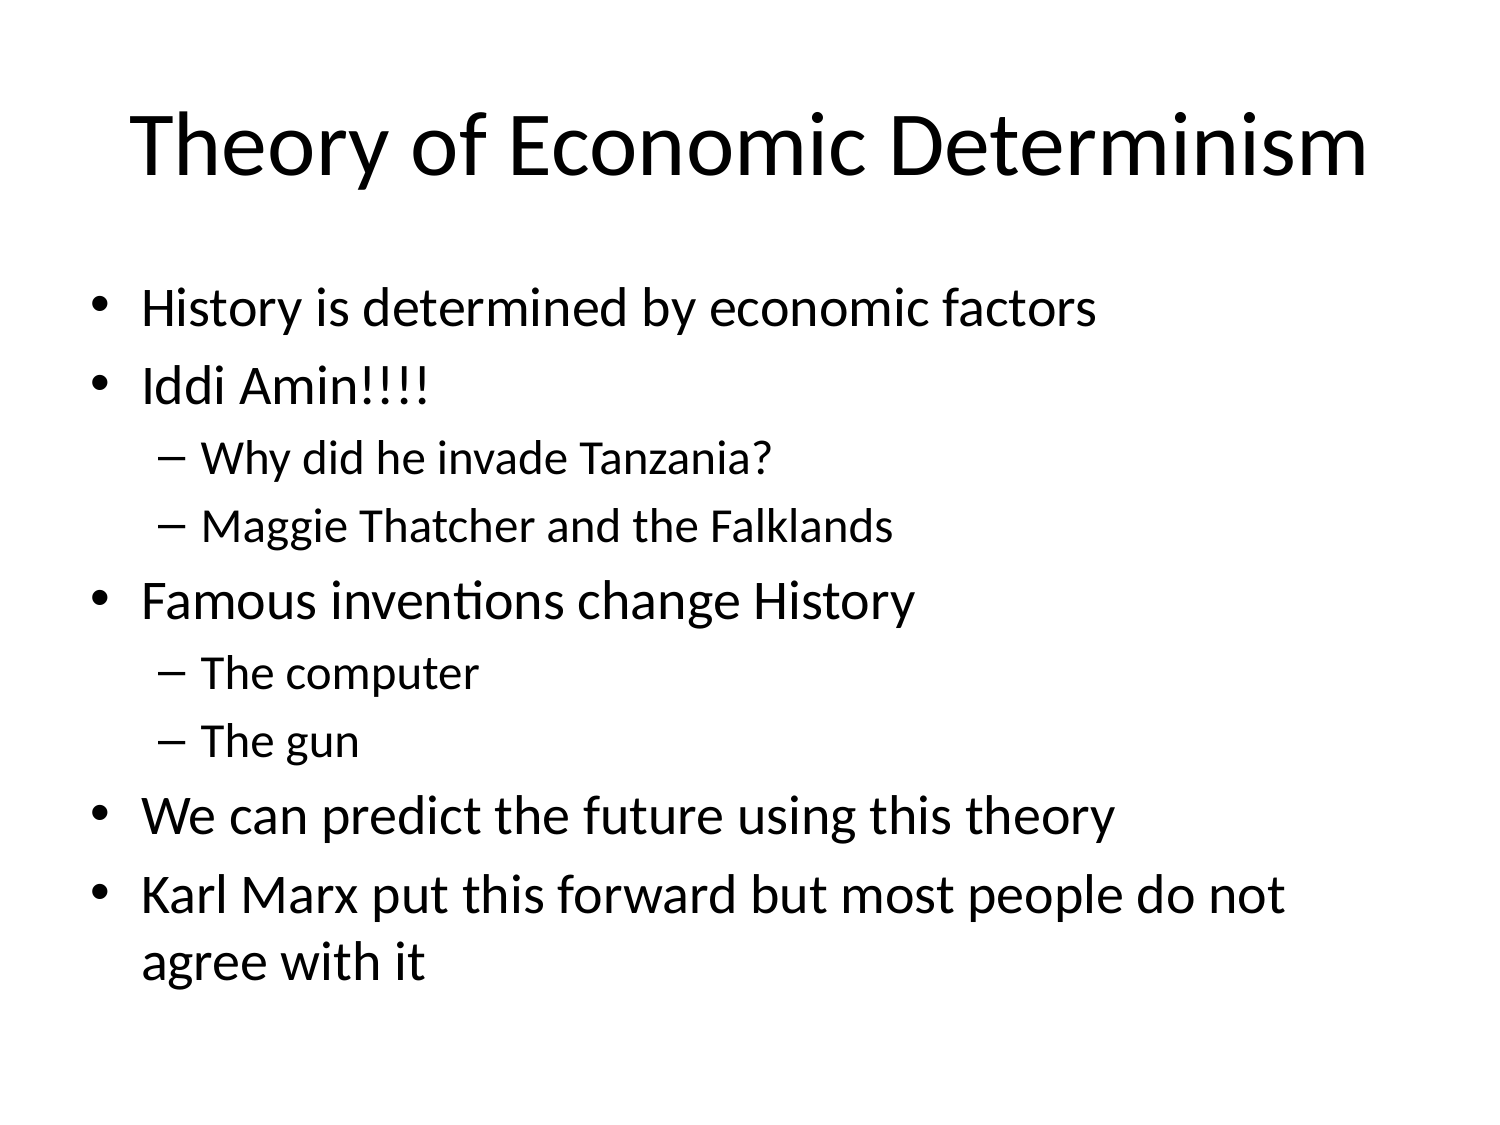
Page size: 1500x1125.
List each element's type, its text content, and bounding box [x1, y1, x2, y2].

list History is determined by economic factors Iddi Amin!!!! Why did he invade Tanzania? Maggie Thatcher and the Falklands Famous inventions change History The computer The gun We can predict the future using this theory Karl Marx put this forward but most people do not agree with it [75, 262, 1425, 1005]
title Theory of Economic Determinism [75, 45, 1425, 233]
